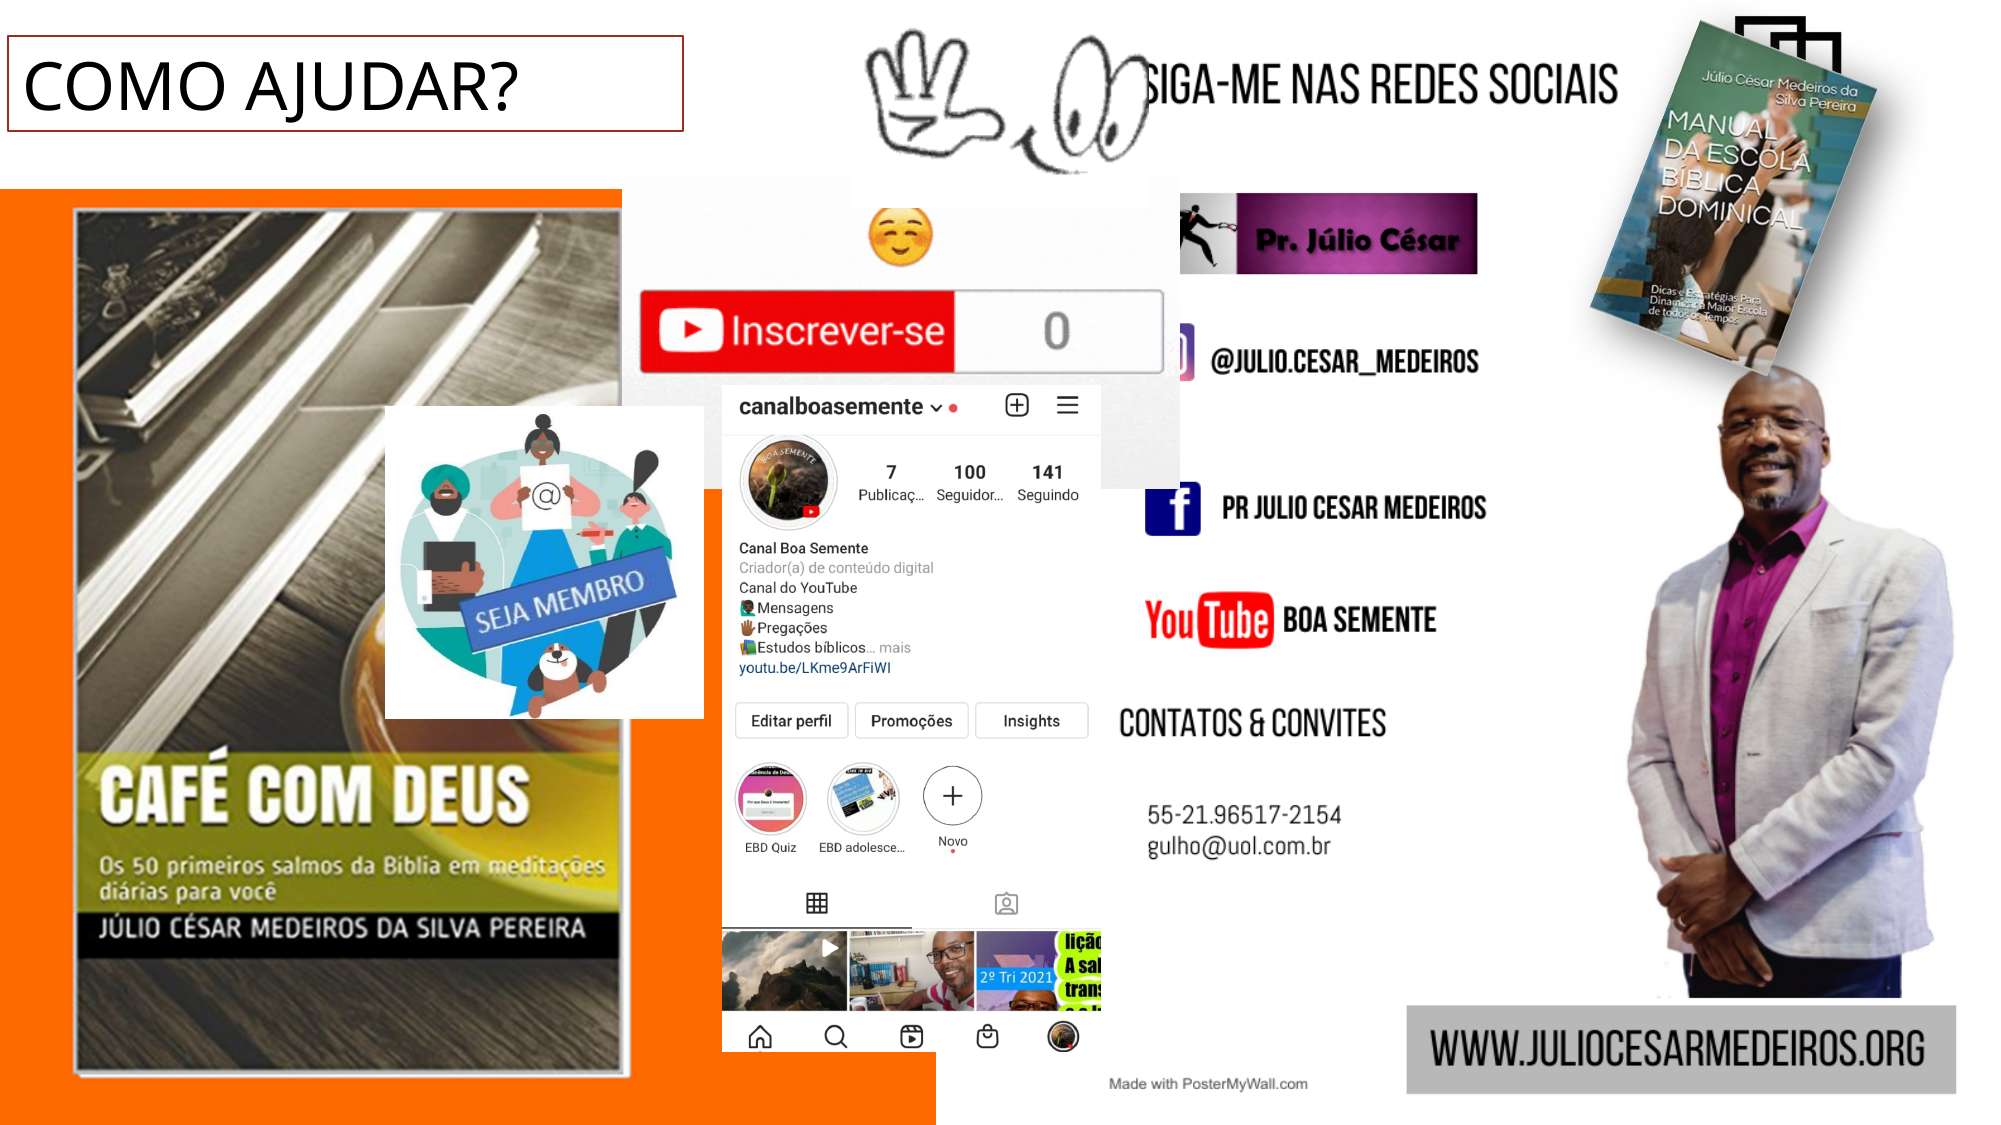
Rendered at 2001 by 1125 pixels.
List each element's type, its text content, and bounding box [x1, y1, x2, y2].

picture [0, 19, 1178, 1125]
text_box COMO AJUDAR? [7, 35, 684, 132]
picture [1641, 47, 1826, 349]
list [1100, 3, 1971, 1103]
